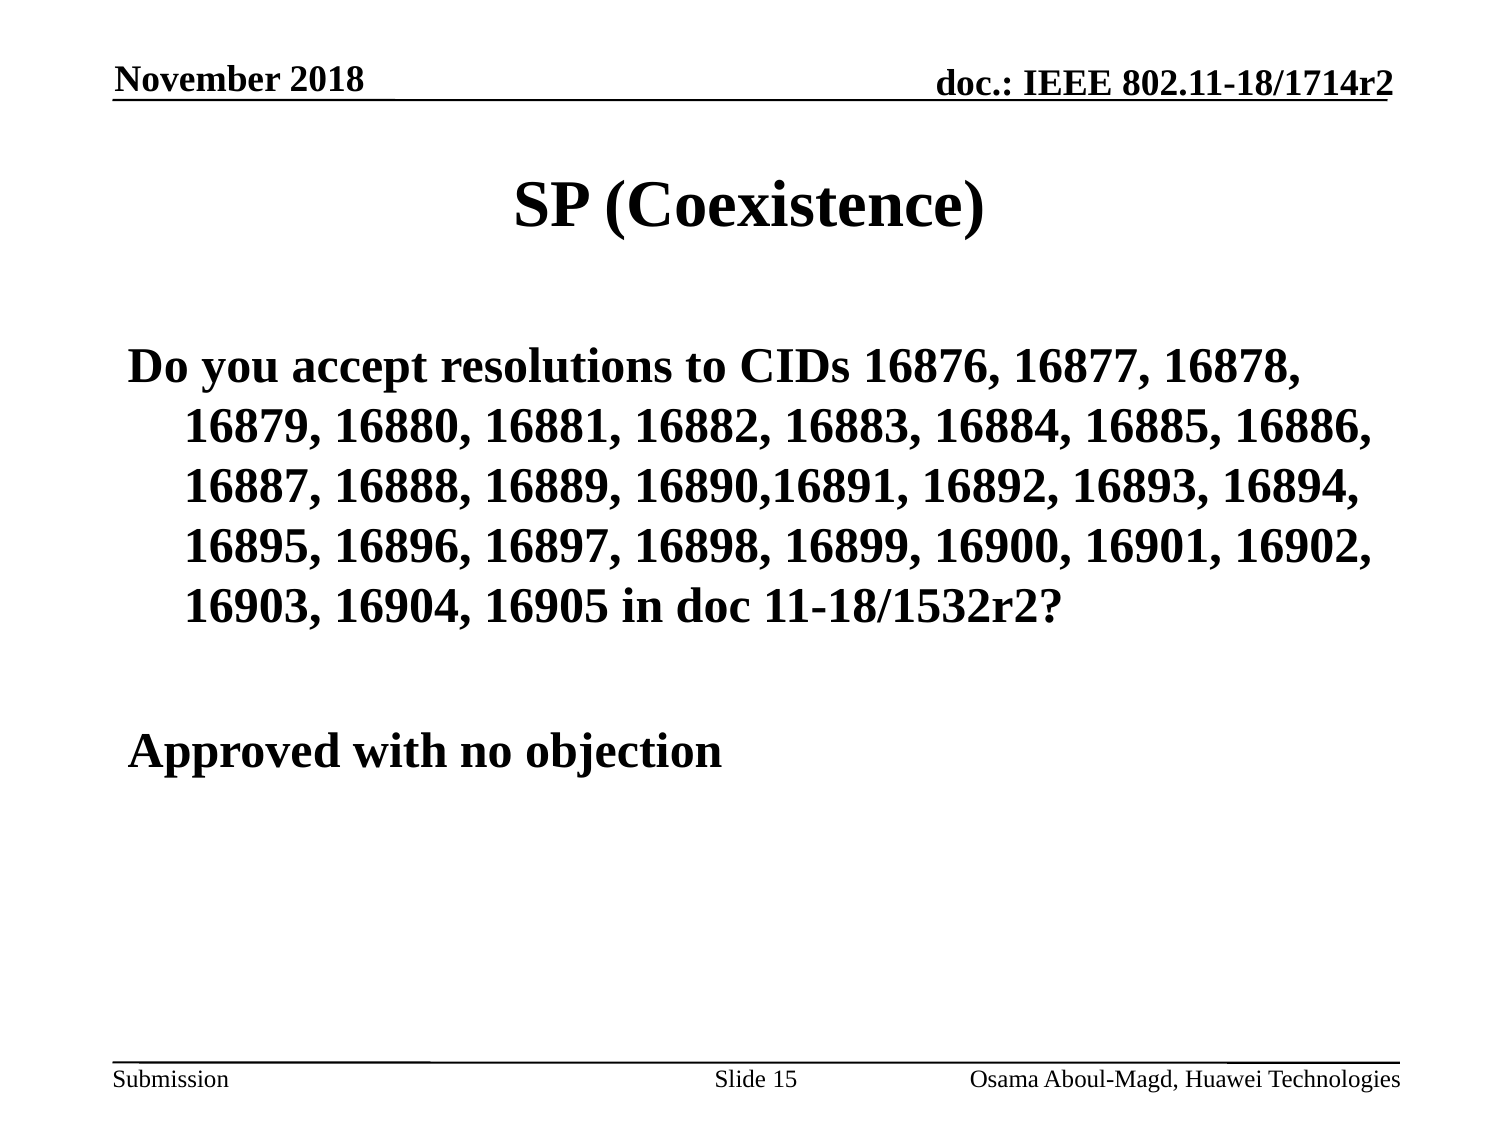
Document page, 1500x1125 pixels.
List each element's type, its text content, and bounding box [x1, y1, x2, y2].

list Do you accept resolutions to CIDs 16876, 16877, 16878, 16879, 16880, 16881, 16882, 16883, 16884, 16885, 16886, 16887, 16888, 16889, 16890,16891, 16892, 16893, 16894, 16895, 16896, 16897, 16898, 16899, 16900, 16901, 16902, 16903, 16904, 16905 in doc 11-18/1532r2? Approved with no objection [112, 324, 1388, 1000]
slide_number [114, 54, 423, 100]
footer Osama Aboul-Magd, Huawei Technologies [878, 1061, 1402, 1093]
title SP (Coexistence) [112, 112, 1388, 288]
slide_number Slide 15 [712, 1061, 800, 1123]
